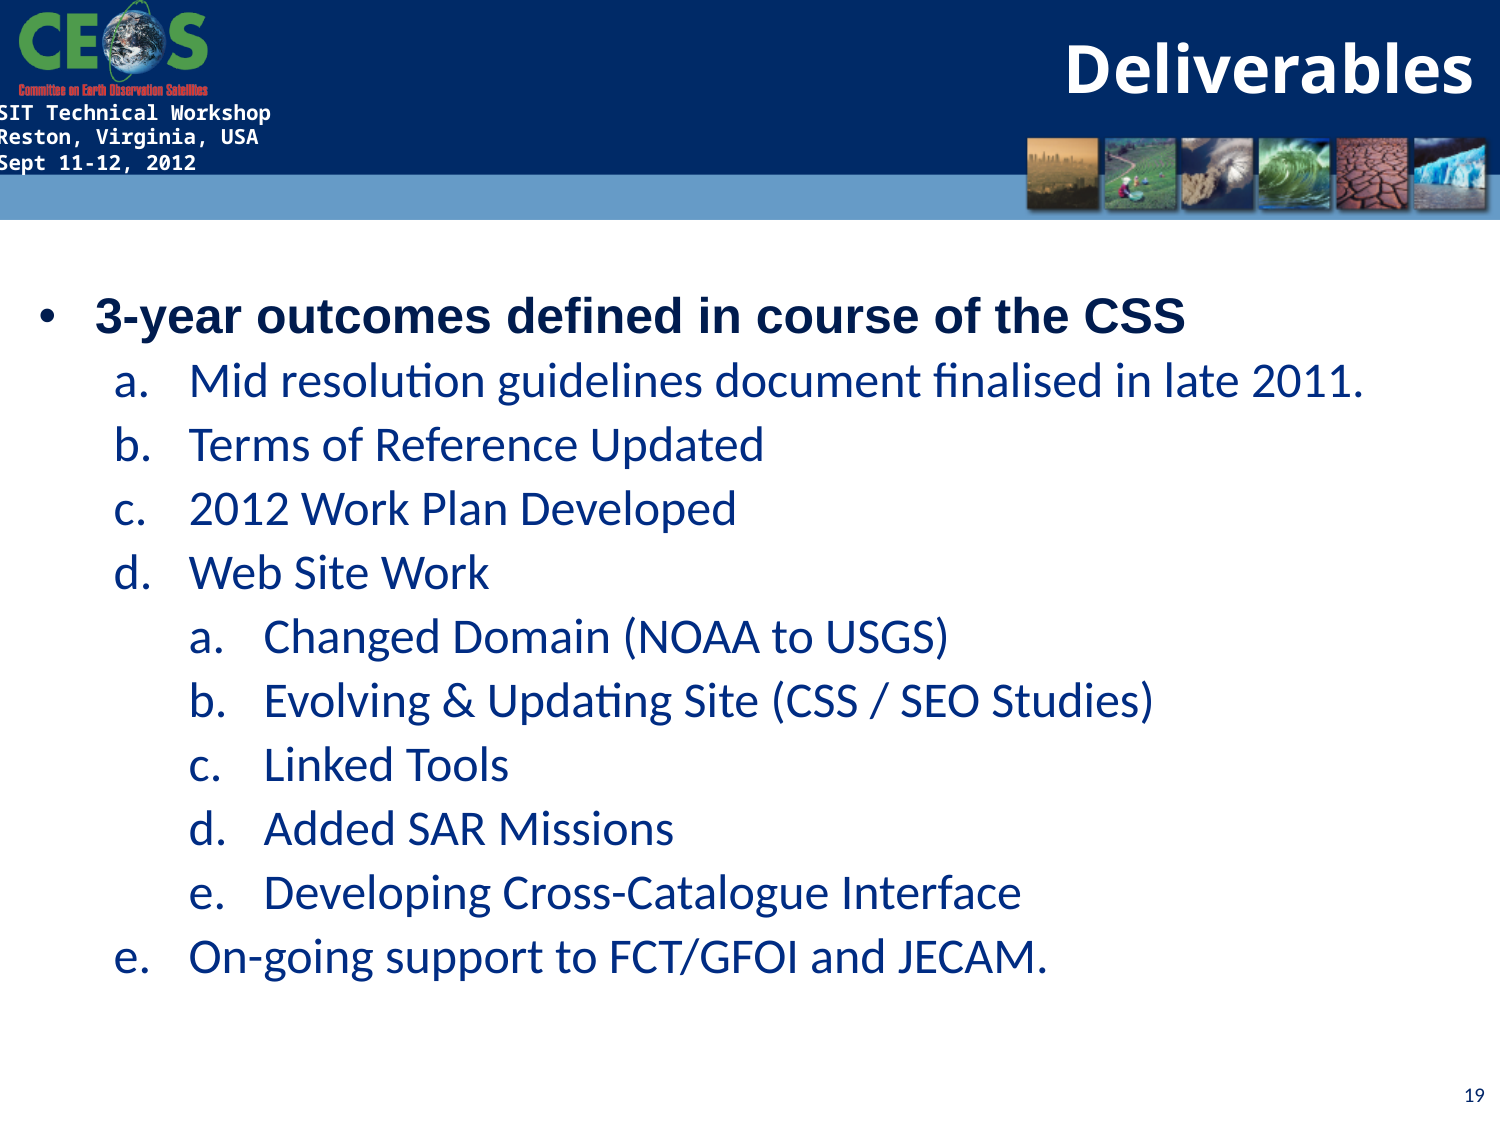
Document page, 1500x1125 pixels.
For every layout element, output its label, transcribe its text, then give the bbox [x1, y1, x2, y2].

text_box 3-year outcomes defined in course of the CSS Mid resolution guidelines document finalised in late 2011. Terms of Reference Updated 2012 Work Plan Developed Web Site Work Changed Domain (NOAA to USGS) Evolving & Updating Site (CSS / SEO Studies) Linked Tools Added SAR Missions Developing Cross-Catalogue Interface On-going support to FCT/GFOI and JECAM. [24, 283, 1473, 1125]
picture [0, 0, 1500, 220]
slide_number 19 [1473, 1073, 1500, 1125]
title Deliverables [216, 16, 1491, 117]
